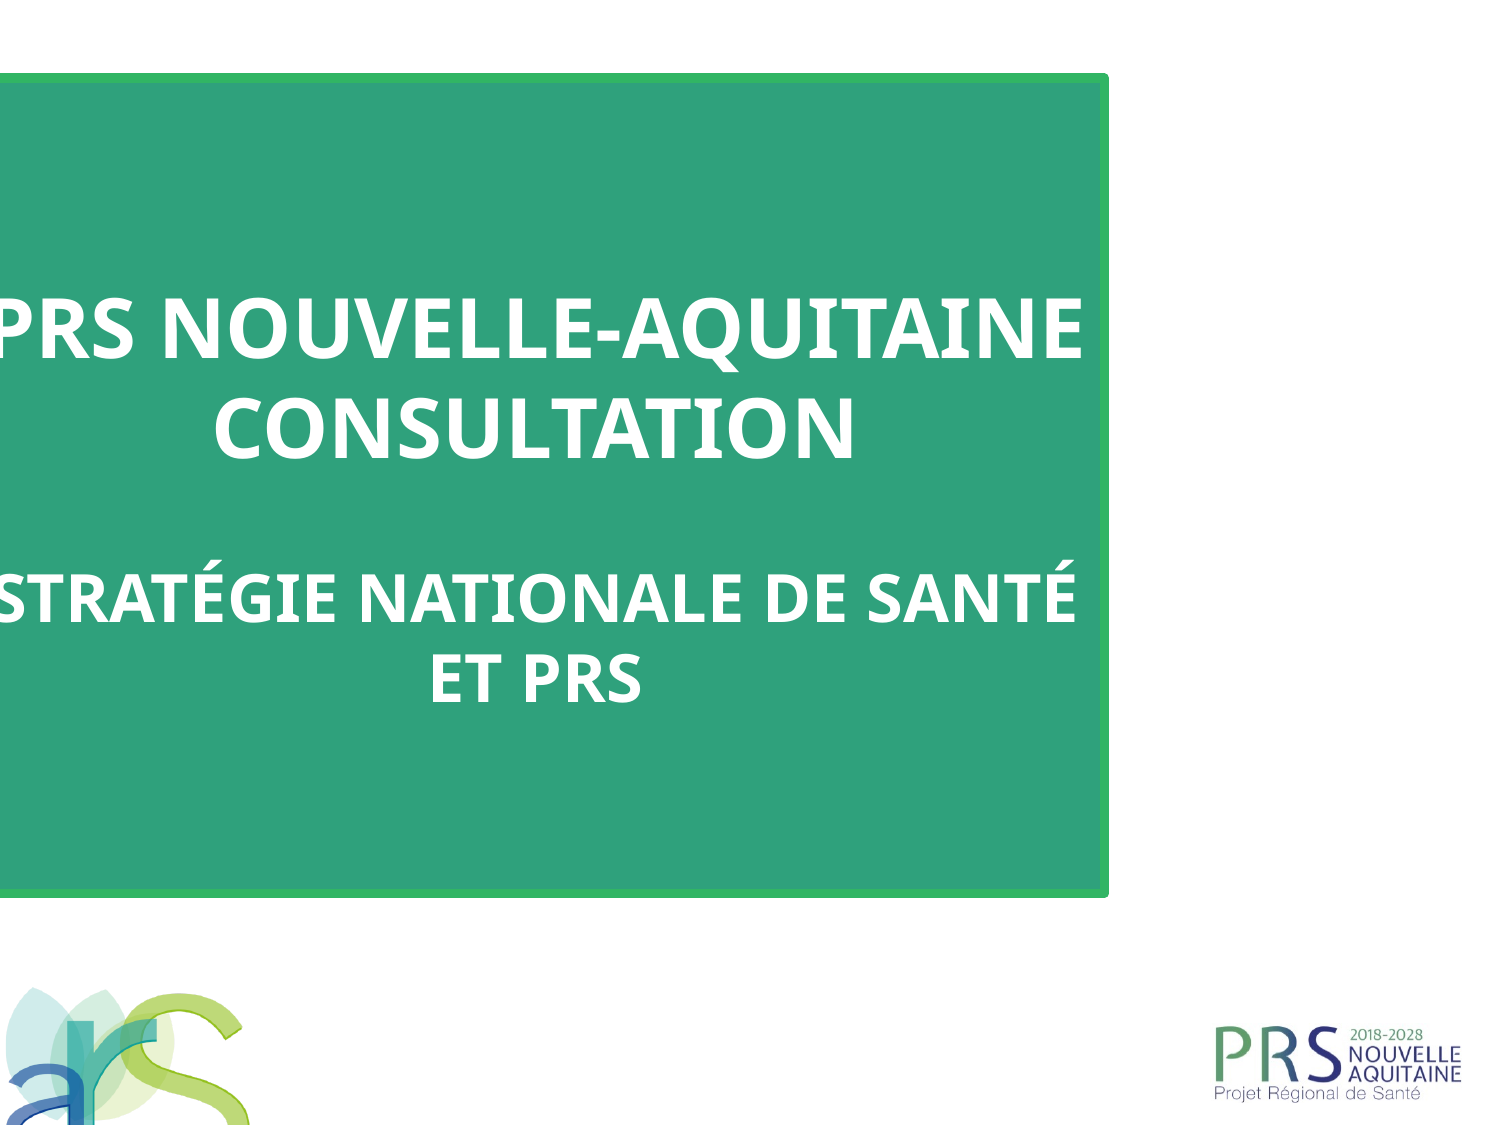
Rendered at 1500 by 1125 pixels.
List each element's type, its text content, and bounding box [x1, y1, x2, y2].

picture [5, 987, 250, 1125]
title PRS Nouvelle-Aquitaine Consultation Stratégie Nationale de Santé et PRS [0, 73, 1109, 898]
picture [1210, 1023, 1466, 1103]
